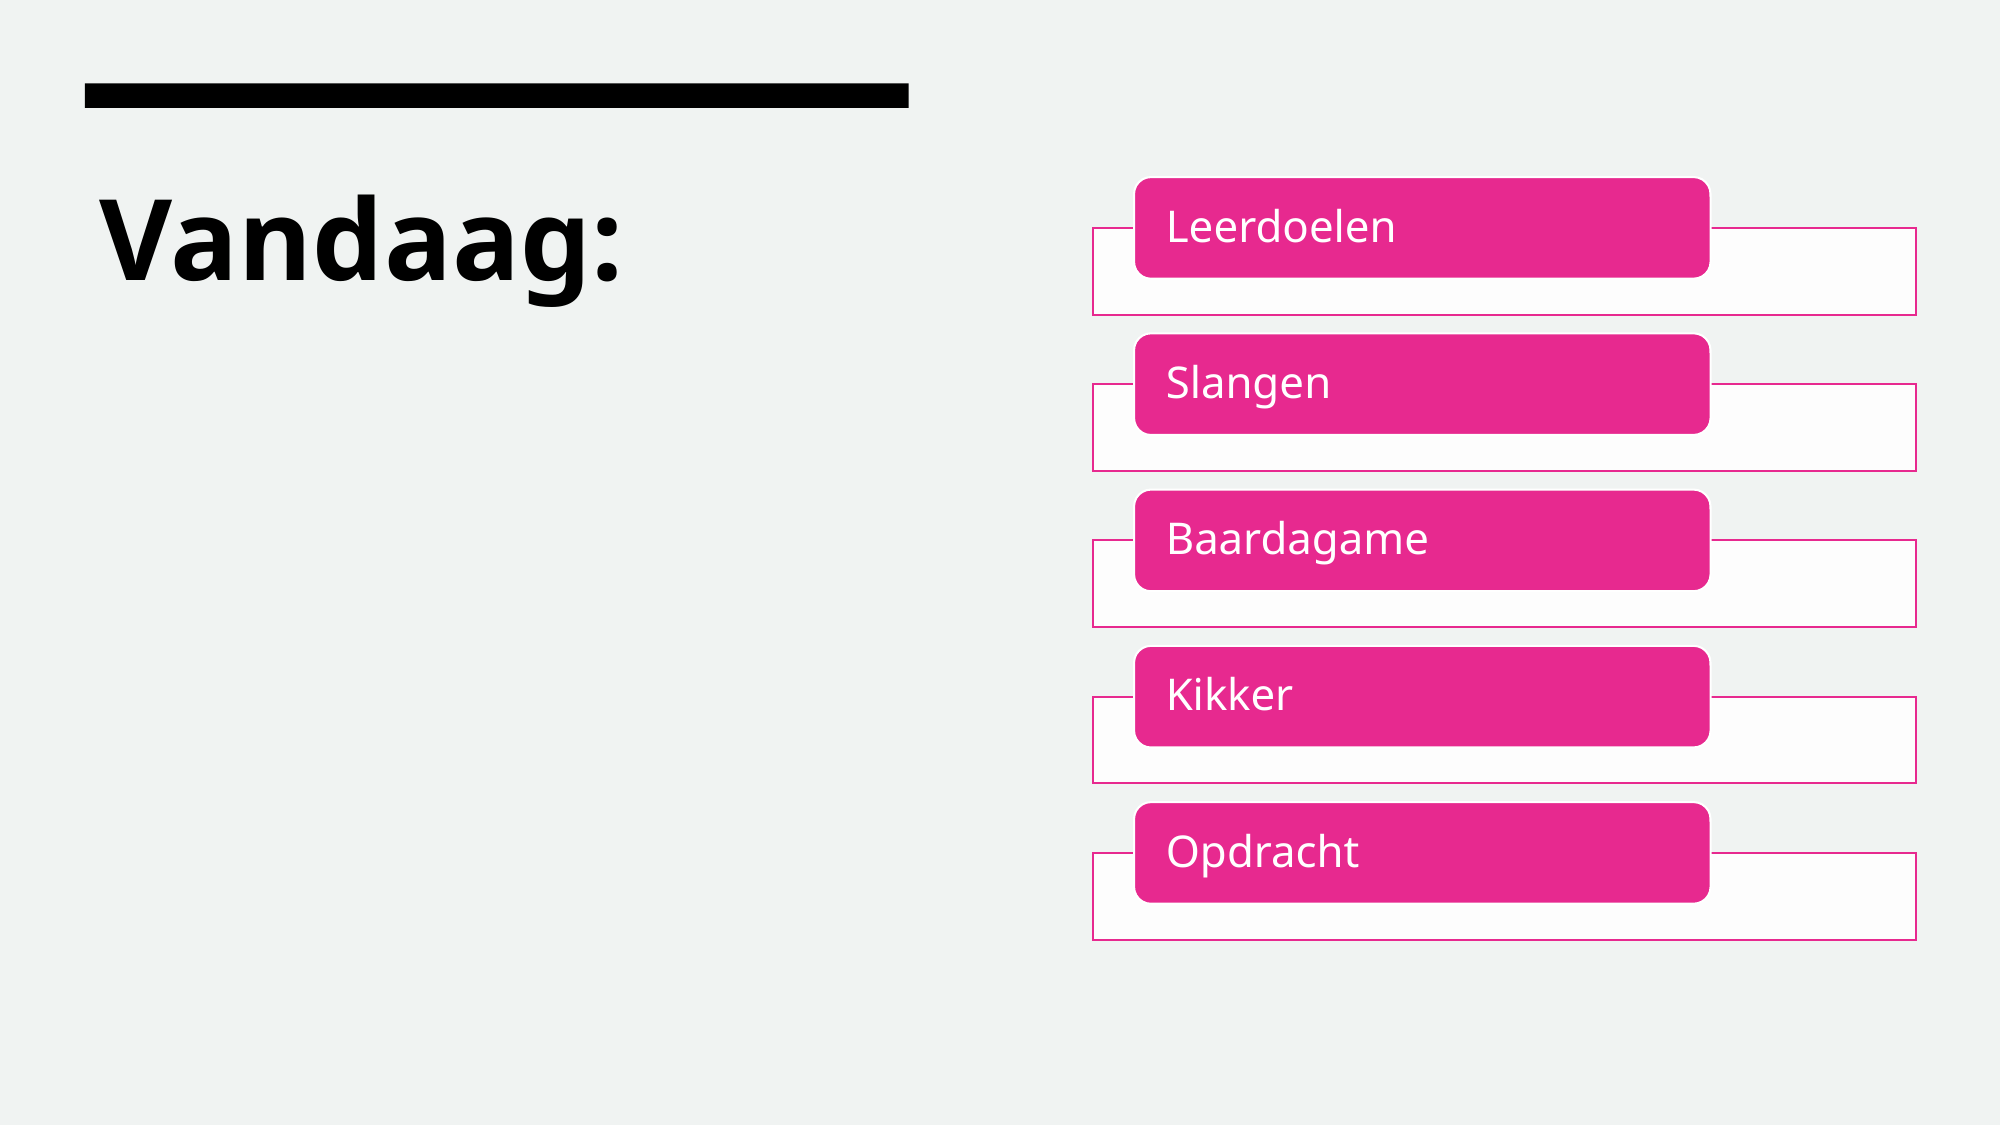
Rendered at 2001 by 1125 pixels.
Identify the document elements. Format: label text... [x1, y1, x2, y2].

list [1092, 158, 1917, 958]
title Vandaag: [84, 160, 909, 960]
